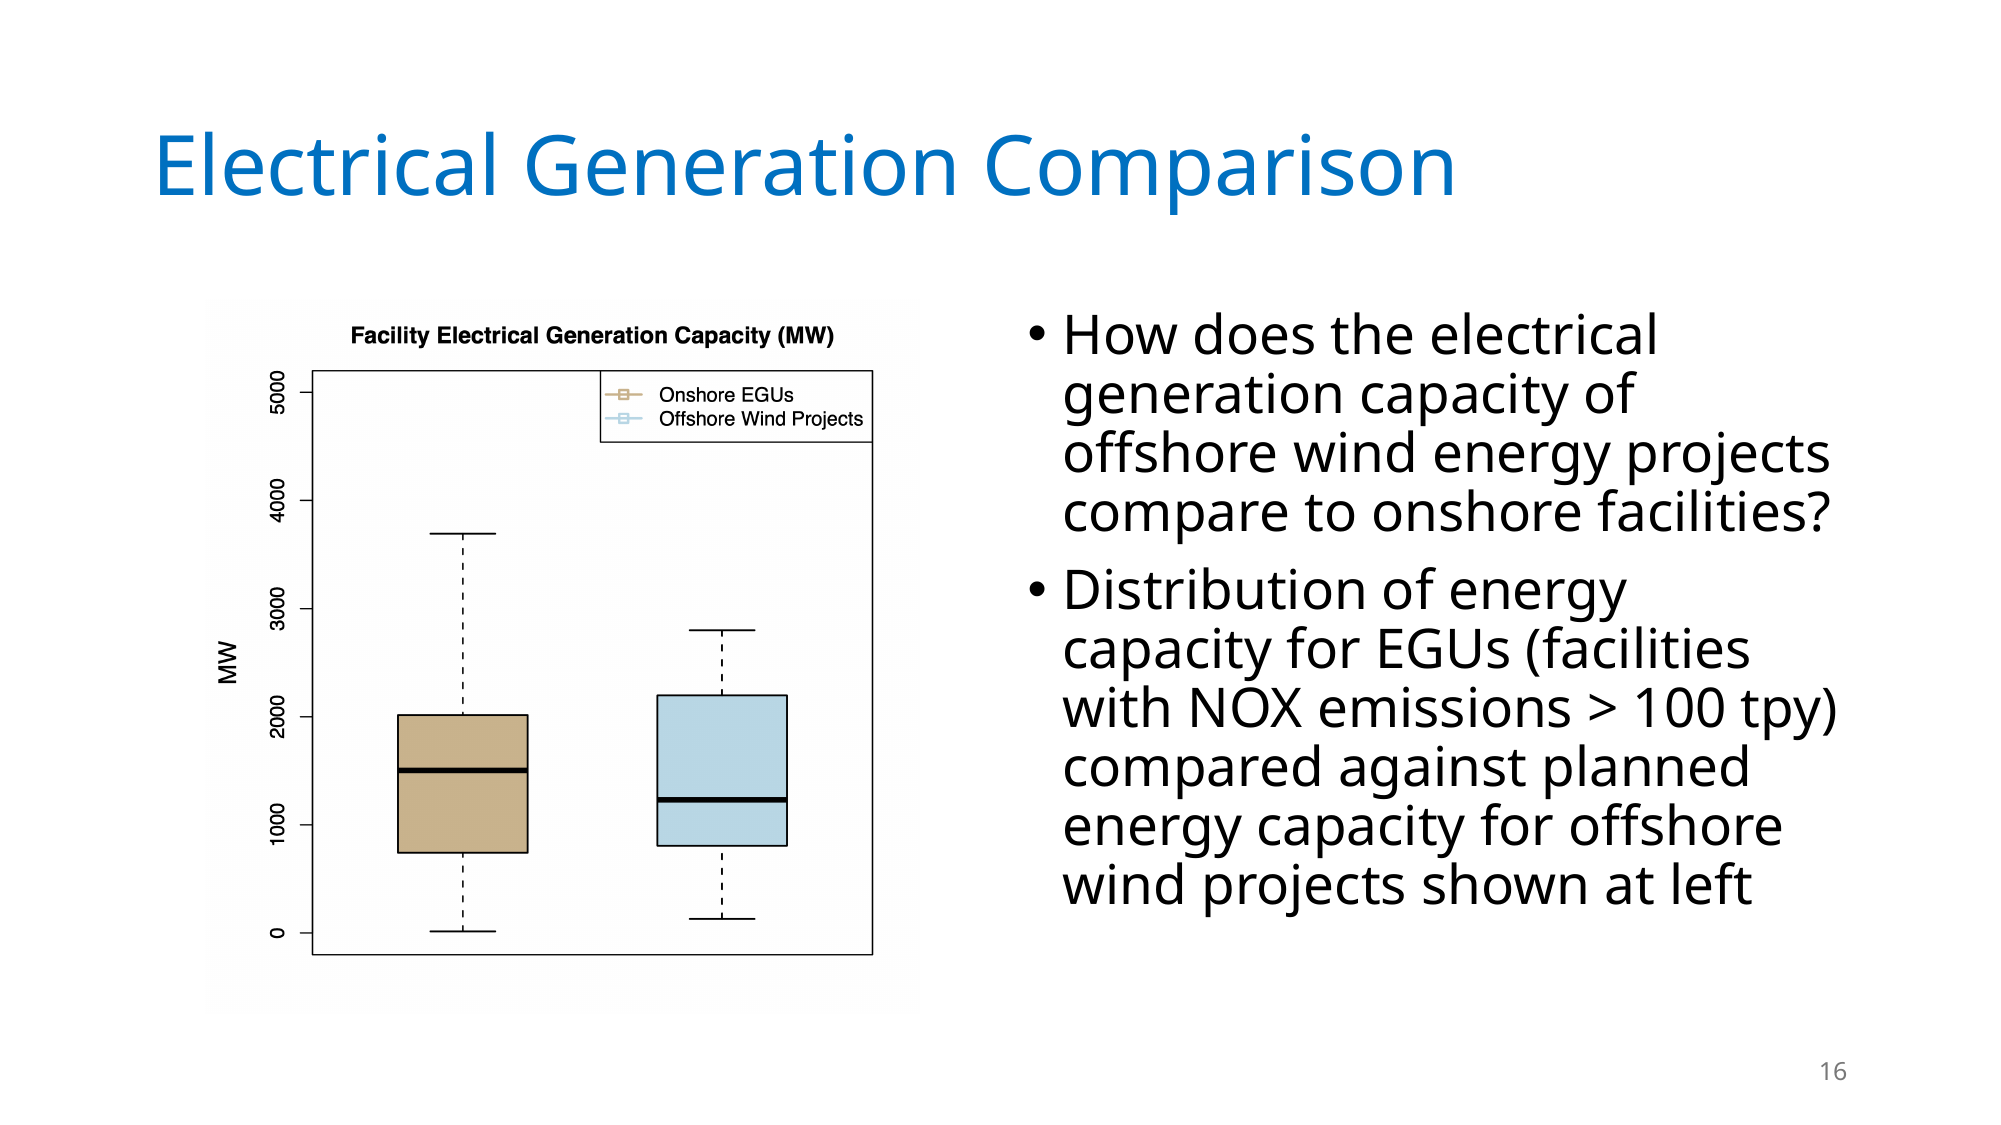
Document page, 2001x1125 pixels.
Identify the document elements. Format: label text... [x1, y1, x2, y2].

slide_number 16 [1412, 1042, 1863, 1103]
list How does the electrical generation capacity of offshore wind energy projects compare to onshore facilities? Distribution of energy capacity for EGUs (facilities with NOX emissions > 100 tpy) compared against planned energy capacity for offshore wind projects shown at left [1012, 299, 1863, 1014]
title Electrical Generation Comparison [137, 59, 1863, 278]
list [205, 298, 920, 1014]
